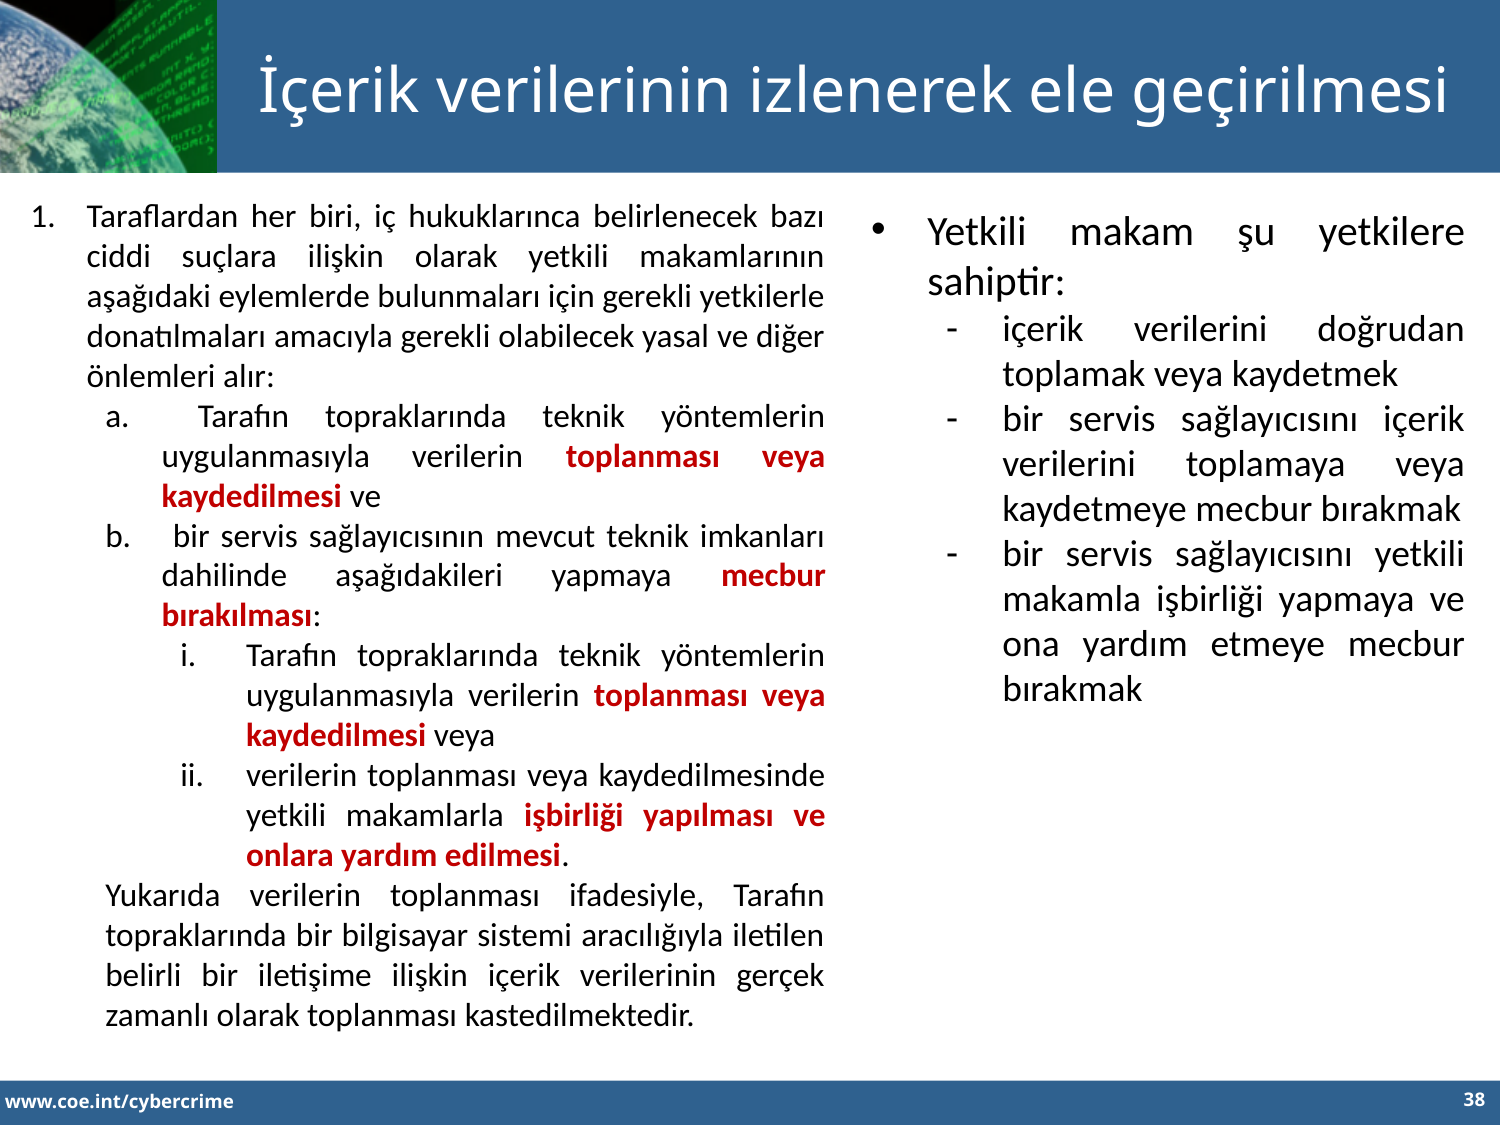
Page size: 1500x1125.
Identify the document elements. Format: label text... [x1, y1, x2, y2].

text_box İçerik verilerinin izlenerek ele geçirilmesi [230, 42, 1483, 133]
text_box Taraflardan her biri, iç hukuklarınca belirlenecek bazı ciddi suçlara ilişkin olarak yetkili makamlarının aşağıdaki eylemlerde bulunmaları için gerekli yetkilerle donatılmaları amacıyla gerekli olabilecek yasal ve diğer önlemleri alır: Tarafın topraklarında teknik yöntemlerin uygulanmasıyla verilerin toplanması veya kaydedilmesi ve bir servis sağlayıcısının mevcut teknik imkanları dahilinde aşağıdakileri yapmaya mecbur bırakılması: Tarafın topraklarında teknik yöntemlerin uygulanmasıyla verilerin toplanması veya kaydedilmesi veya verilerin toplanması veya kaydedilmesinde yetkili makamlarla işbirliği yapılması ve onlara yardım edilmesi. Yukarıda verilerin toplanması ifadesiyle, Tarafın topraklarında bir bilgisayar sistemi aracılığıyla iletilen belirli bir iletişime ilişkin içerik verilerinin gerçek zamanlı olarak toplanması kastedilmektedir. [15, 186, 841, 1041]
picture [0, 0, 217, 173]
text_box Yetkili makam şu yetkilere sahiptir: içerik verilerini doğrudan toplamak veya kaydetmek bir servis sağlayıcısını içerik verilerini toplamaya veya kaydetmeye mecbur bırakmak bir servis sağlayıcısını yetkili makamla işbirliği yapmaya ve ona yardım etmeye mecbur bırakmak [856, 196, 1480, 716]
